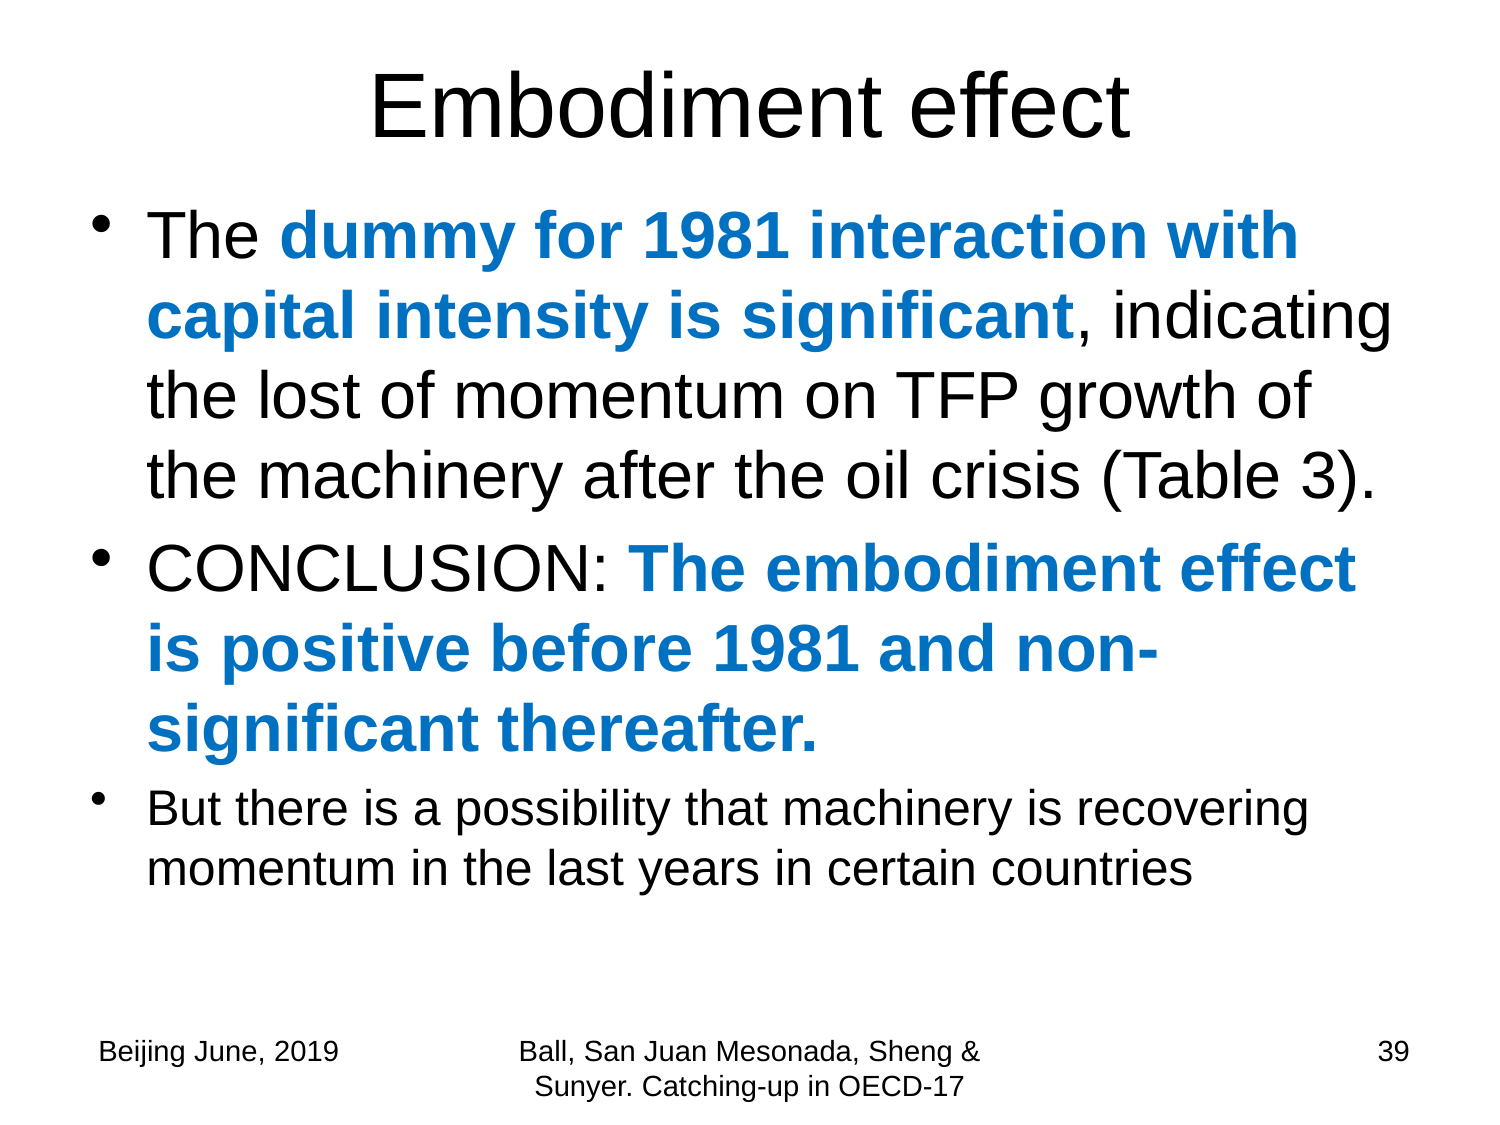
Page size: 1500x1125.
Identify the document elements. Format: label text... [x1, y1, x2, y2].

list The dummy for 1981 interaction with capital intensity is significant, indicating the lost of momentum on TFP growth of the machinery after the oil crisis (Table 3). CONCLUSION: The embodiment effect is positive before 1981 and non-significant thereafter. But there is a possibility that machinery is recovering momentum in the last years in certain countries [75, 184, 1425, 927]
footer Ball, San Juan Mesonada, Sheng & Sunyer. Catching-up in OECD-17 [454, 1024, 1046, 1103]
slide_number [74, 1024, 426, 1103]
slide_number 39 [1074, 1024, 1426, 1103]
title Embodiment effect [75, 7, 1425, 184]
